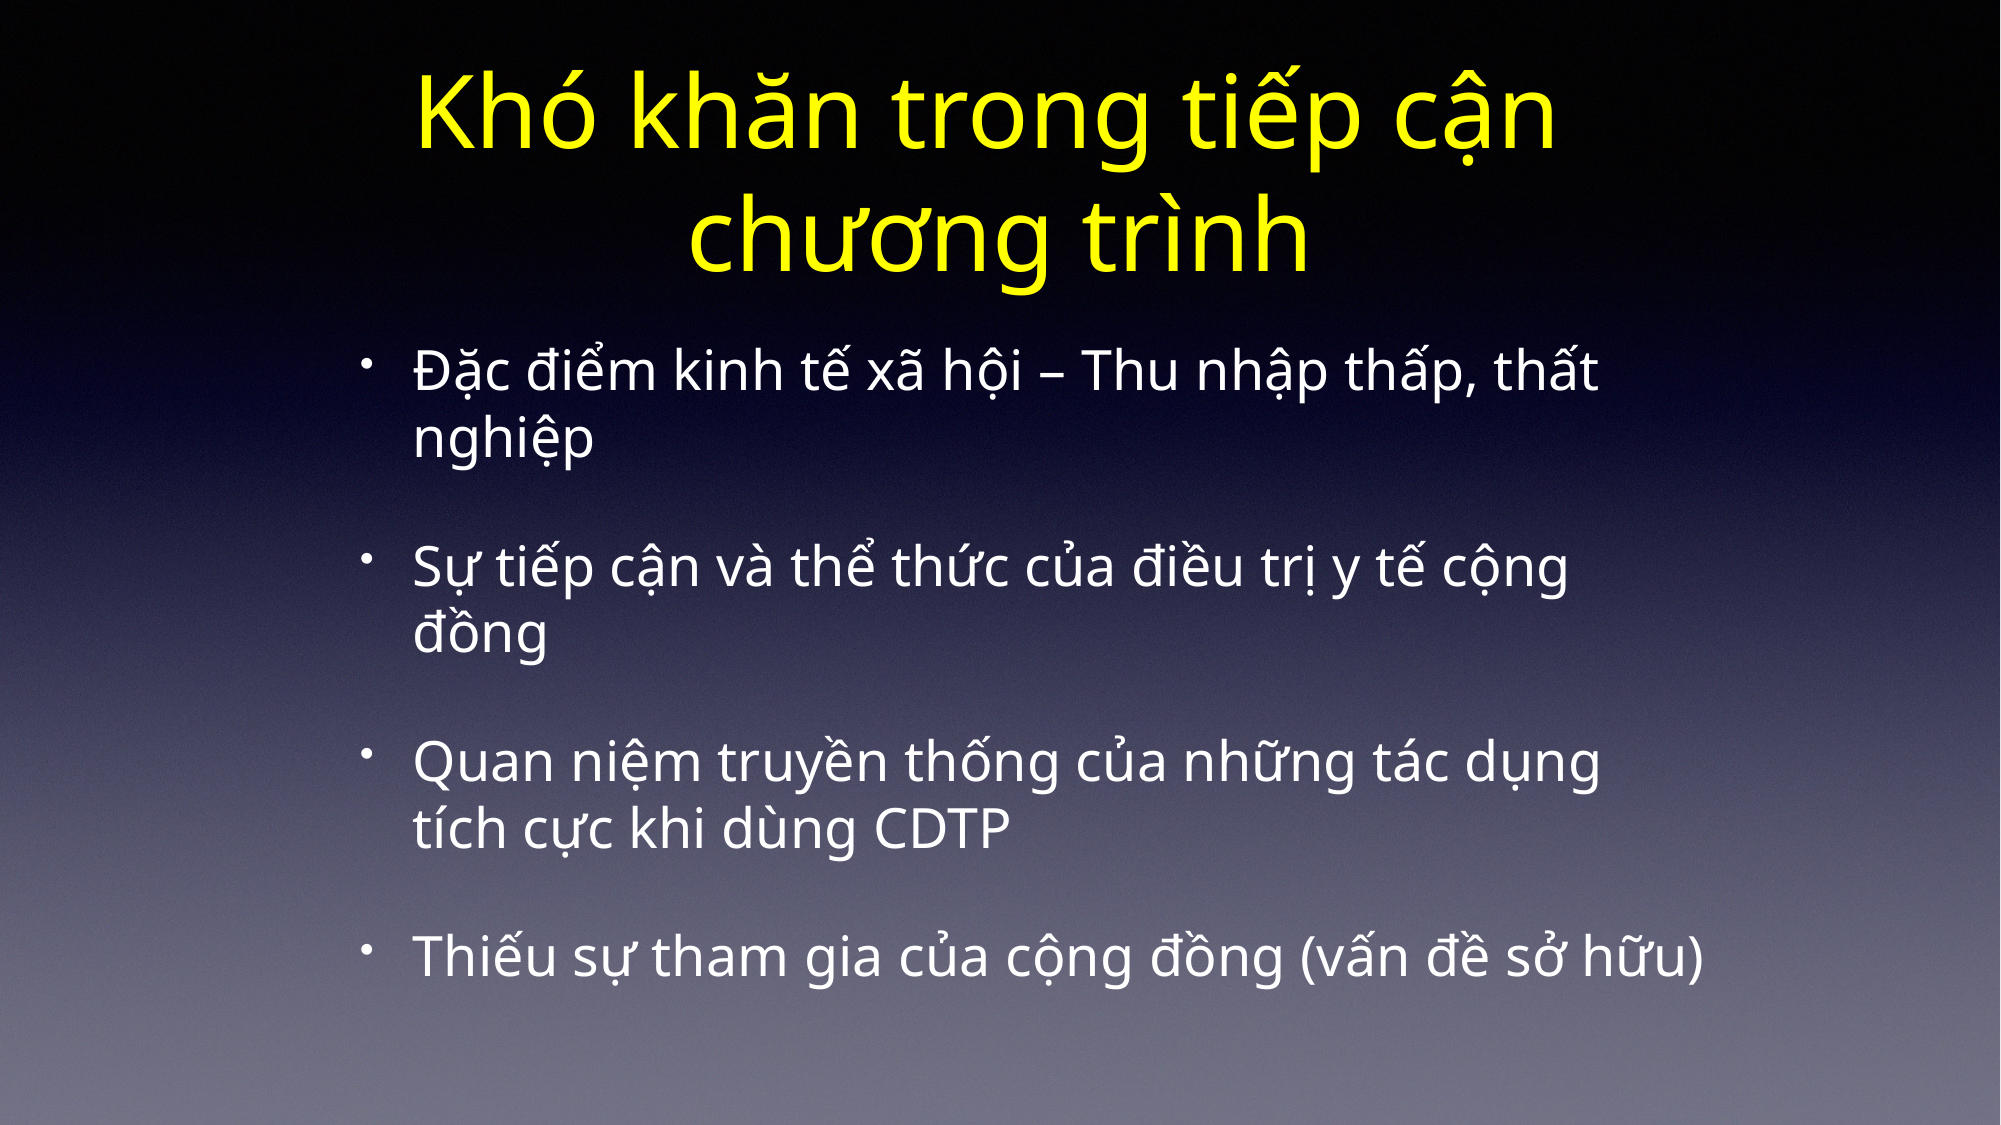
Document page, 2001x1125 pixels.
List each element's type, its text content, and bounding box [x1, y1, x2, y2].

picture [0, 0, 2001, 1125]
title Khó khăn trong tiếp cận chương trình [145, 46, 1854, 292]
list Đặc điểm kinh tế xã hội – Thu nhập thấp, thất nghiệp Sự tiếp cận và thể thức của điều trị y tế cộng đồng Quan niệm truyền thống của những tác dụng tích cực khi dùng CDTP Thiếu sự tham gia của cộng đồng (vấn đề sở hữu) [359, 298, 1707, 1025]
